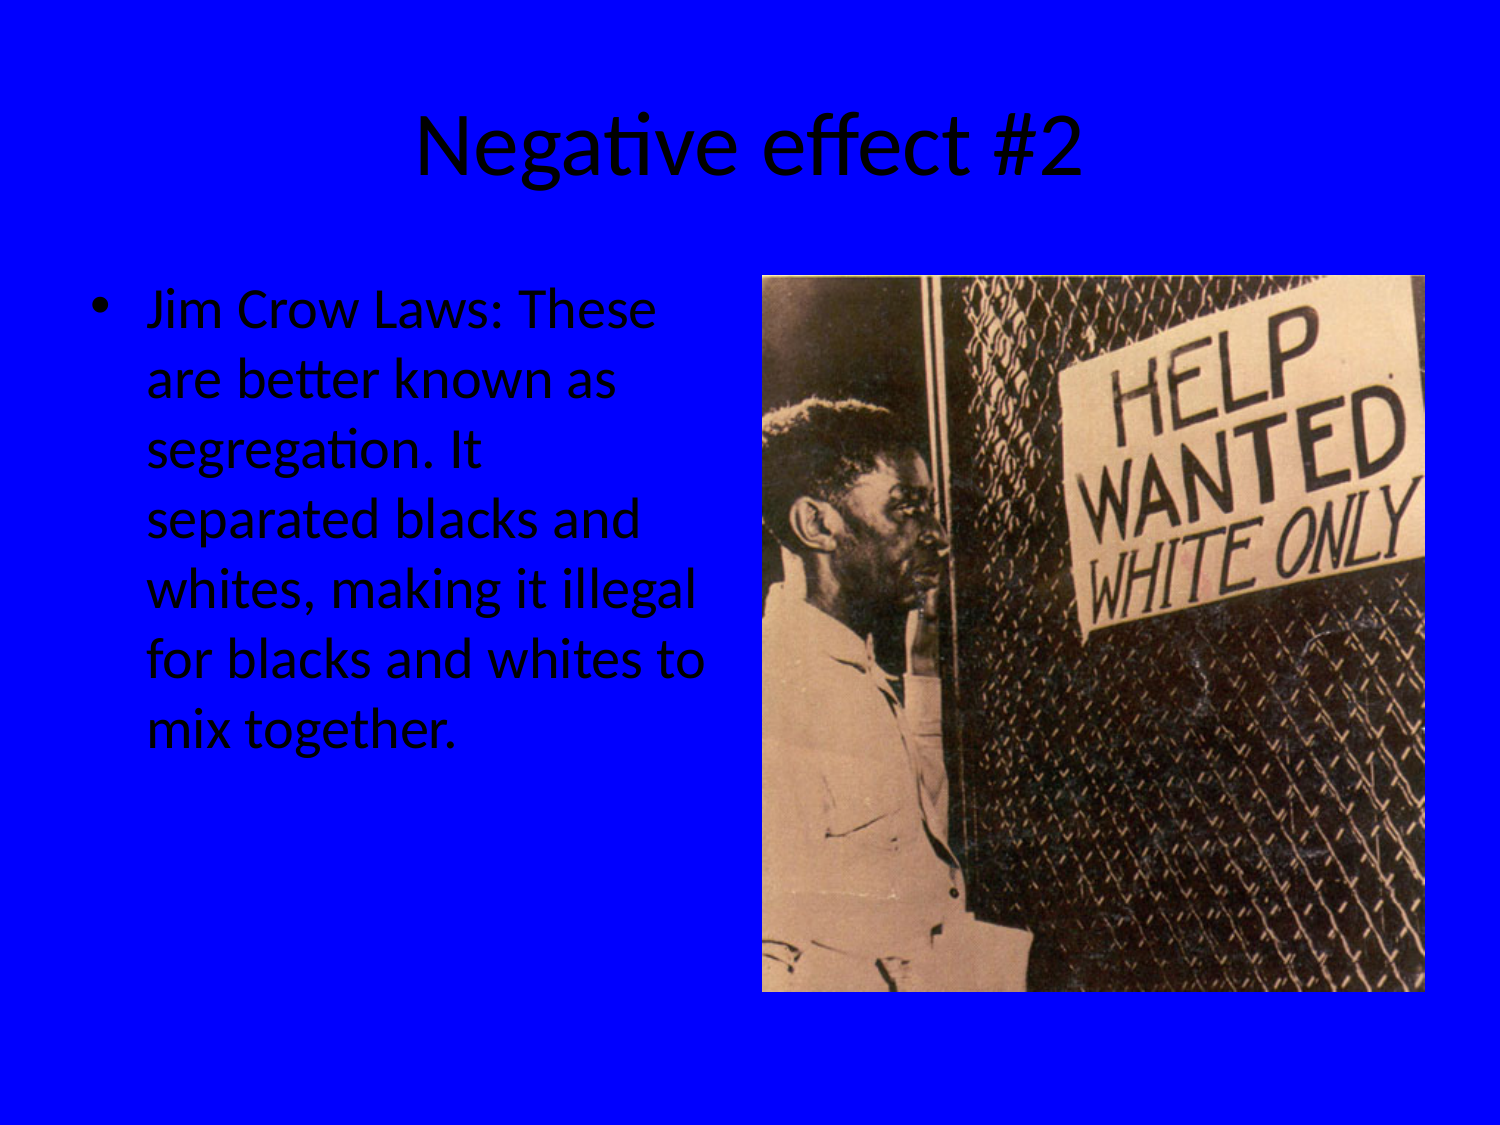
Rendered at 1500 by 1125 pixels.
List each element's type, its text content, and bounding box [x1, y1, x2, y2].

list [762, 262, 1426, 1006]
list Jim Crow Laws: These are better known as segregation. It separated blacks and whites, making it illegal for blacks and whites to mix together. [75, 262, 738, 1005]
title Negative effect #2 [75, 45, 1425, 233]
